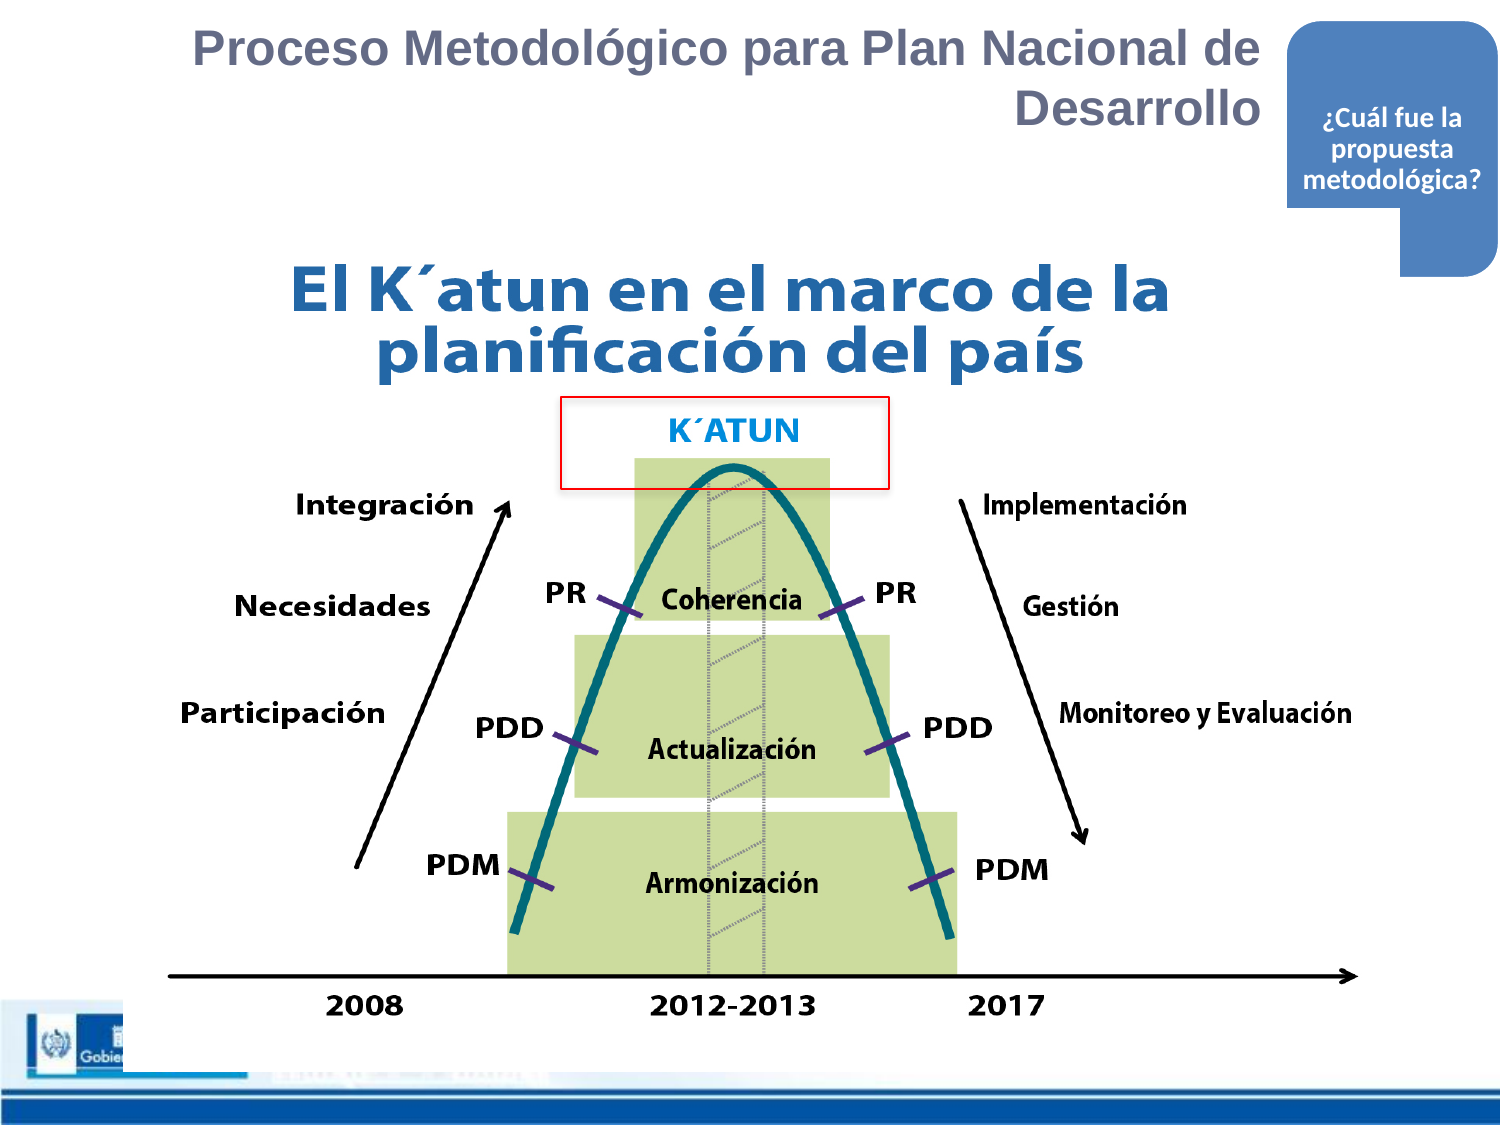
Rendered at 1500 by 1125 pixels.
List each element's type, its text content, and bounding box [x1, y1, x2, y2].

text_box Proceso Metodológico para Plan Nacional de Desarrollo [0, 7, 1278, 143]
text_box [1284, 18, 1500, 280]
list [123, 207, 1400, 1072]
picture [0, 0, 1500, 1125]
